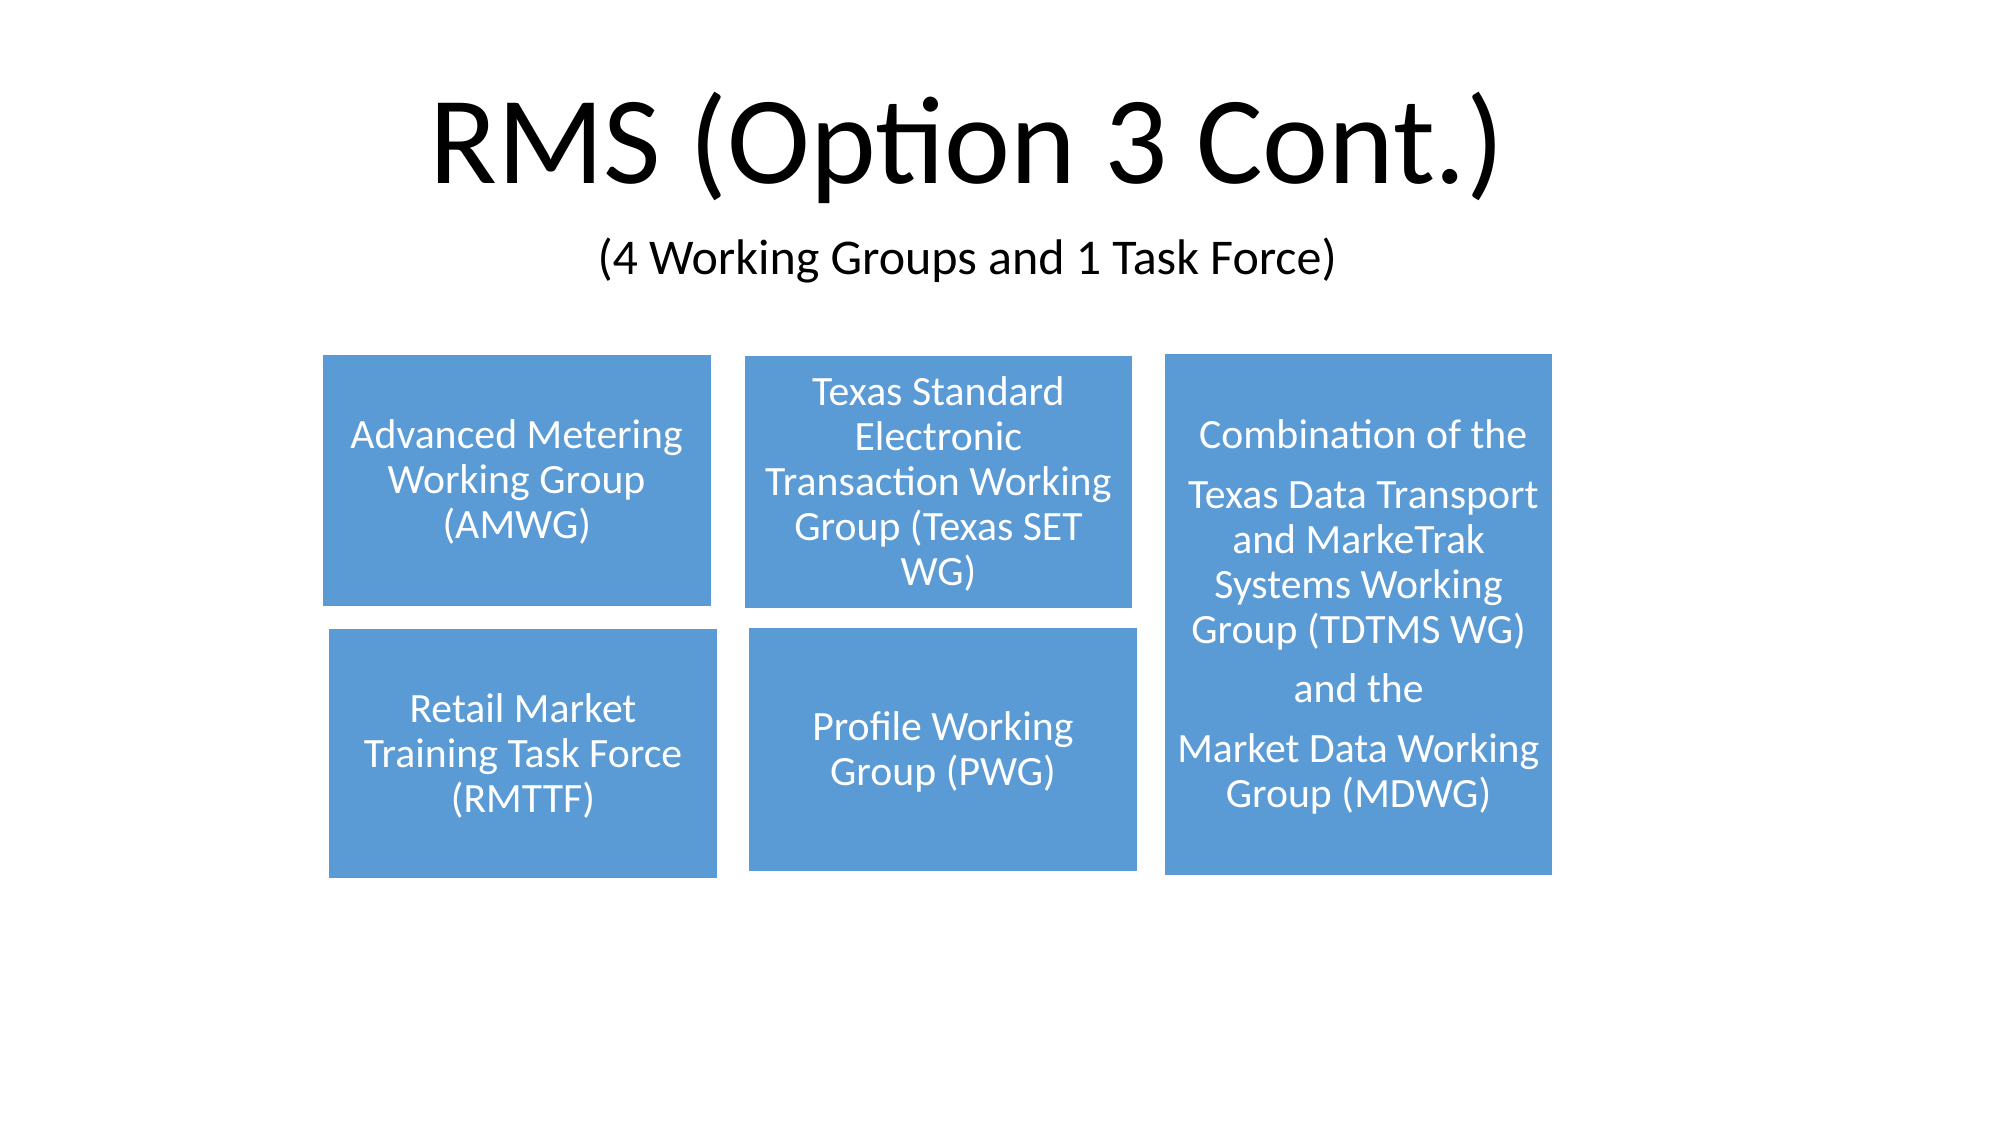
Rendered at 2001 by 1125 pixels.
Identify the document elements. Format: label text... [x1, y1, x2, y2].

subtitle RMS (Option 3 Cont.) (4 Working Groups and 1 Task Force) [217, 68, 1718, 257]
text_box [316, 315, 1564, 1125]
